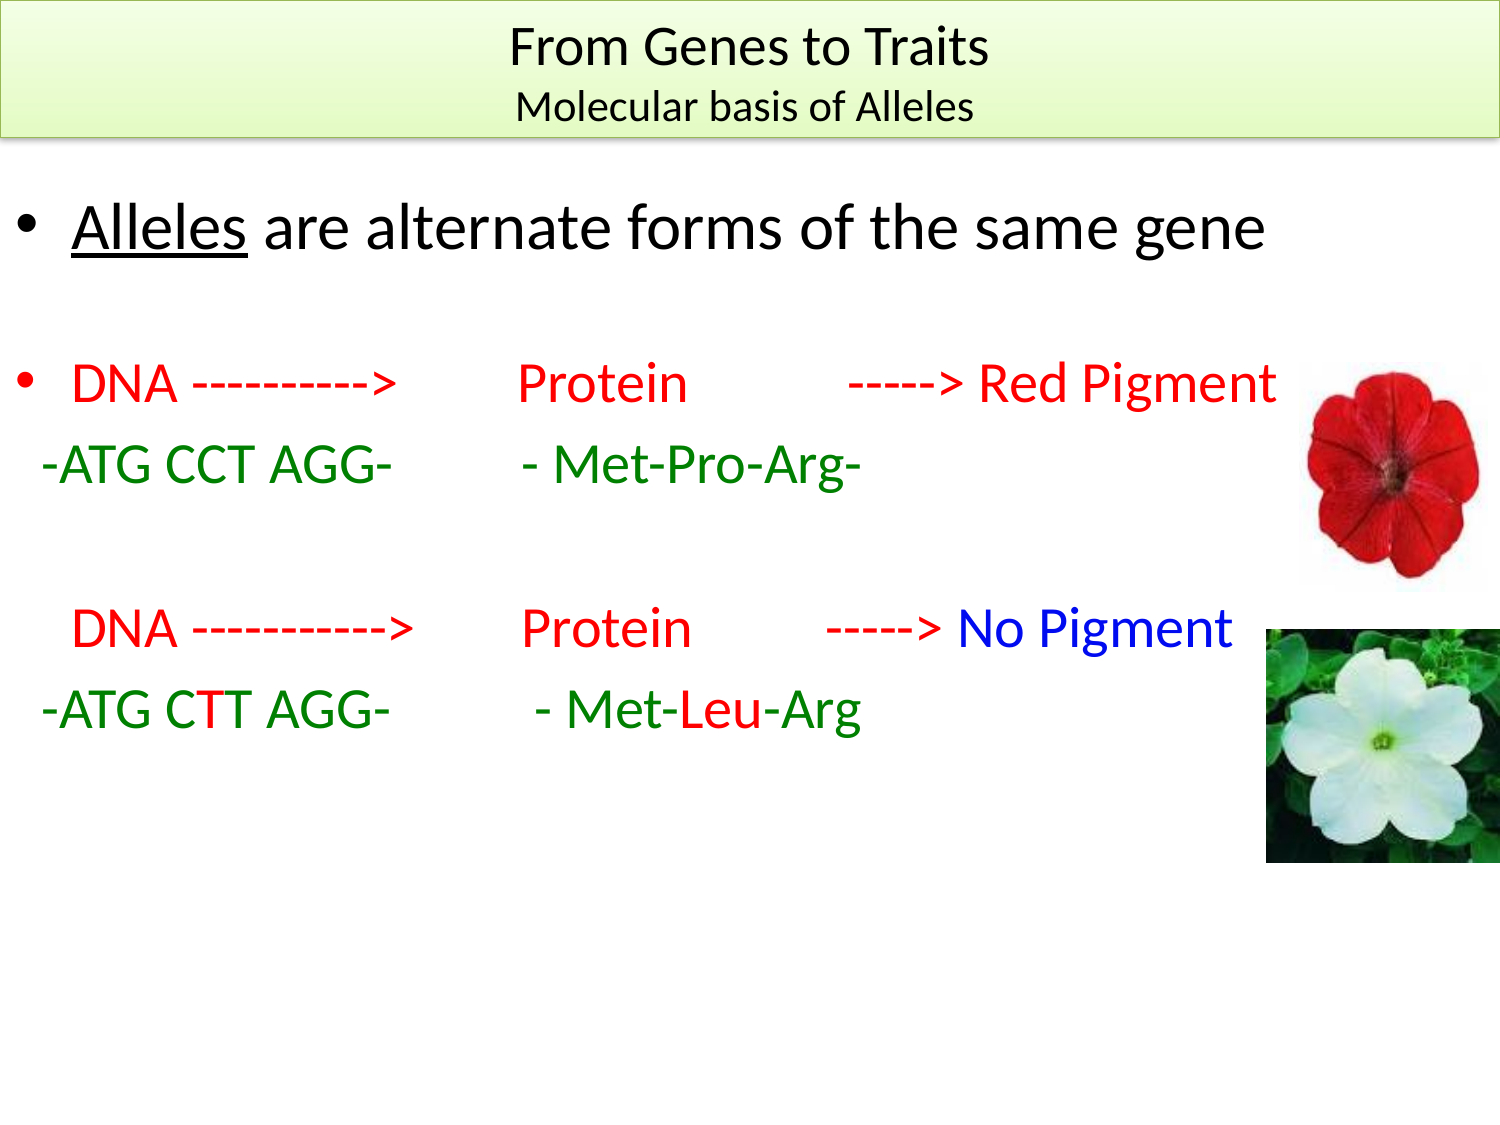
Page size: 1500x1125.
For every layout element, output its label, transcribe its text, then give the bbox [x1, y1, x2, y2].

picture [1299, 362, 1488, 592]
title From Genes to Traits Molecular basis of Alleles [0, 0, 1500, 138]
list Alleles are alternate forms of the same gene DNA ----------> Protein -----> Red Pigment -ATG CCT AGG- - Met-Pro-Arg- DNA -----------> Protein -----> No Pigment -ATG CTT AGG- - Met-Leu-Arg [0, 174, 1500, 996]
picture [1266, 628, 1500, 863]
